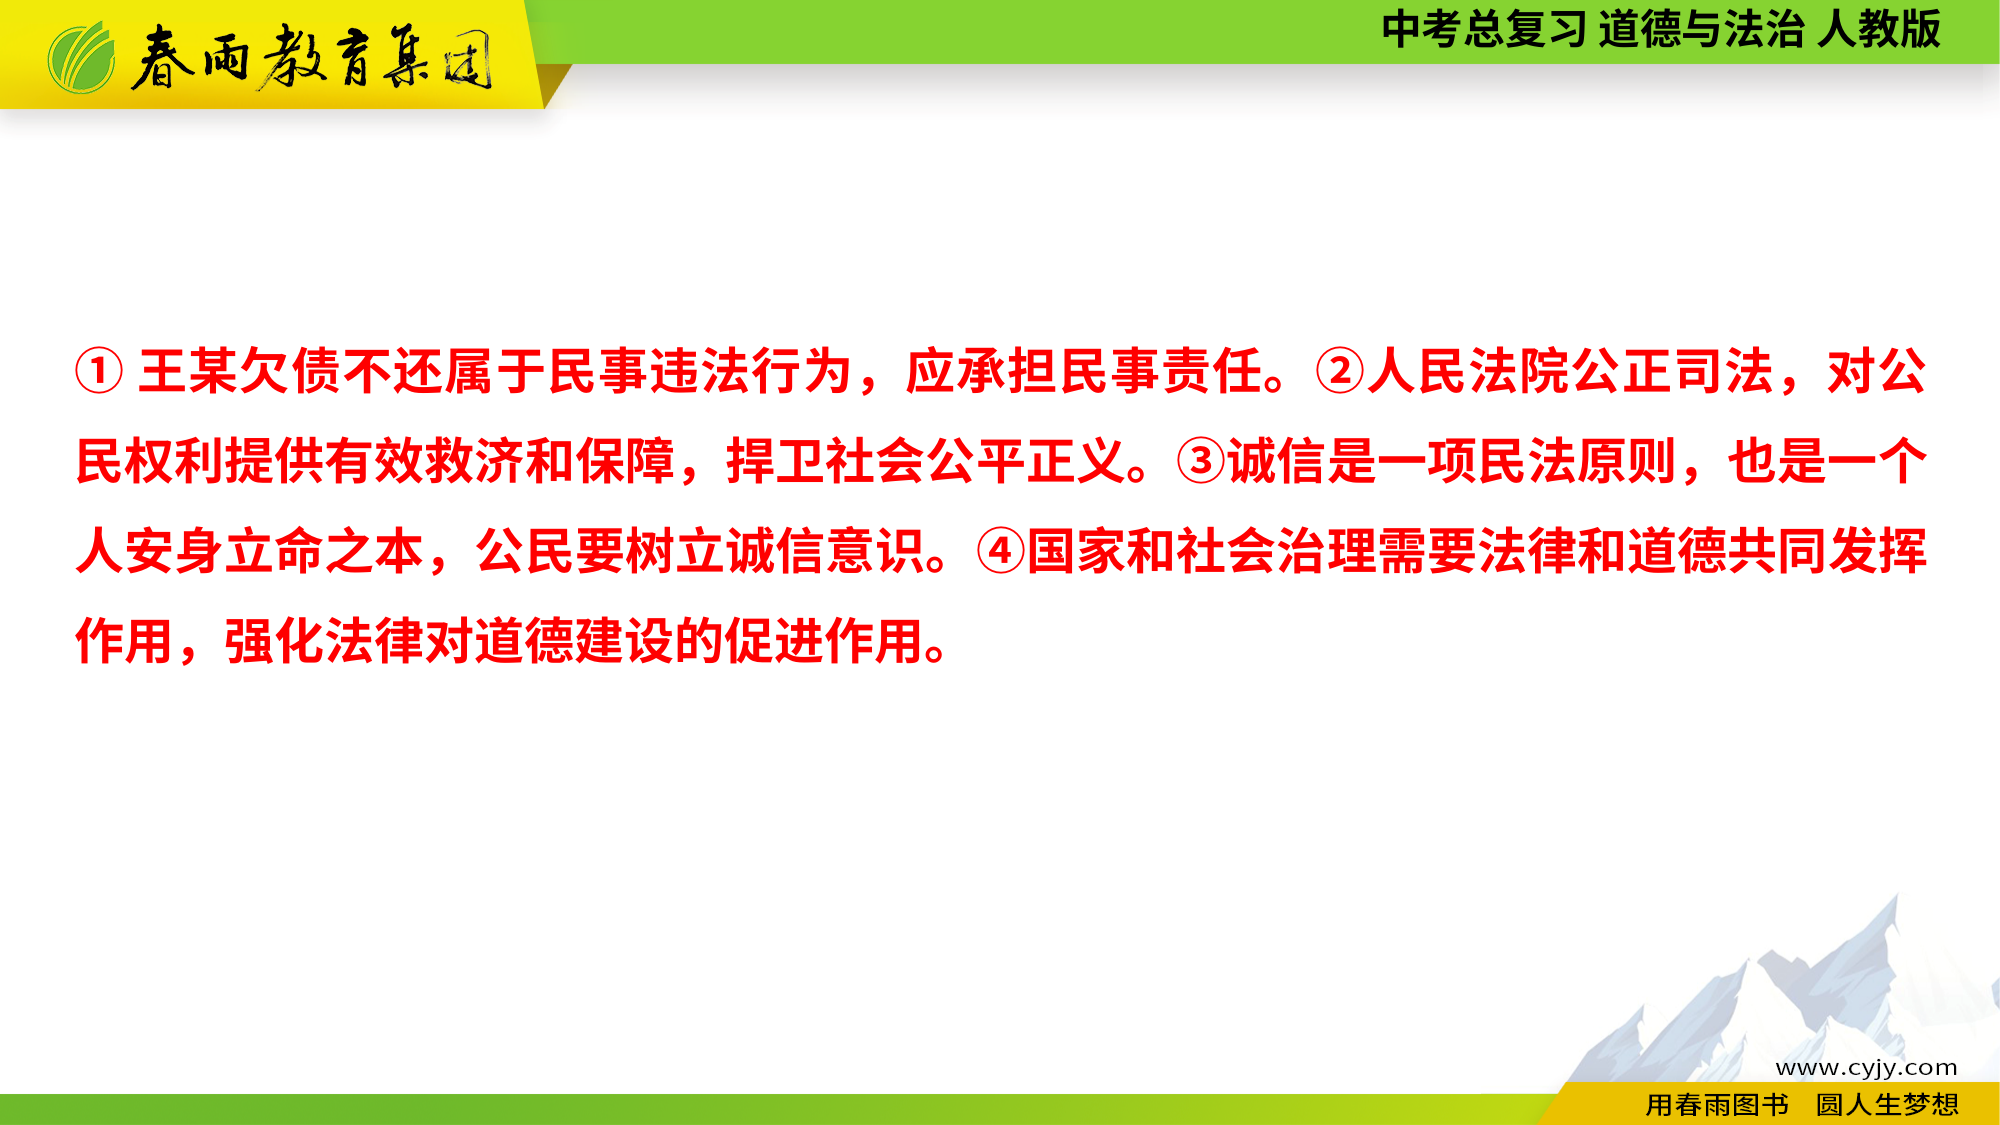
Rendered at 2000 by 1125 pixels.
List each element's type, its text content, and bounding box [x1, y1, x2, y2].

picture [0, 0, 2000, 1125]
list ①王某欠债不还属于民事违法行为，应承担民事责任。②人民法院公正司法，对公民权利提供有效救济和保障，捍卫社会公平正义。③诚信是一项民法原则，也是一个人安身立命之本，公民要树立诚信意识。④国家和社会治理需要法律和道德共同发挥作用，强化法律对道德建设的促进作用。 [59, 301, 1944, 669]
